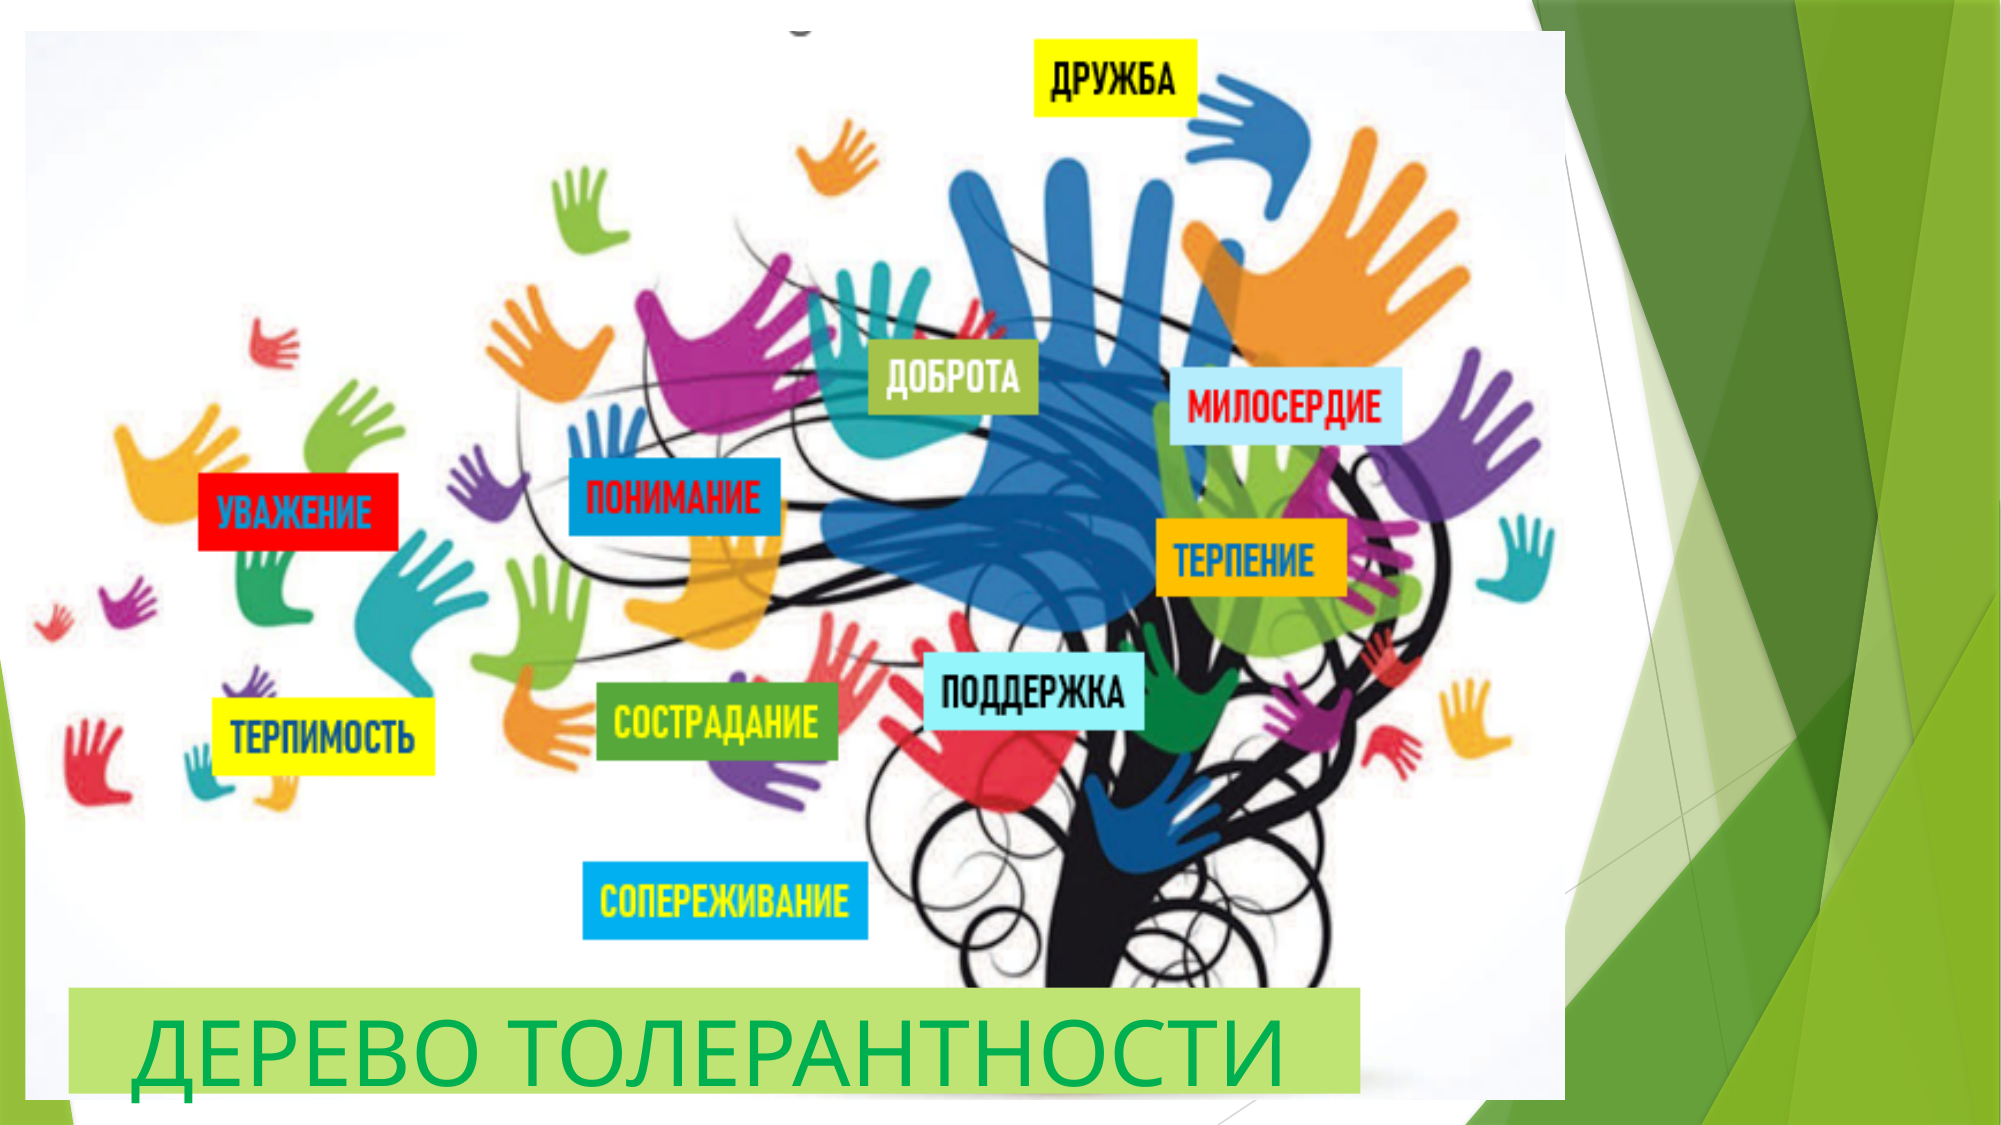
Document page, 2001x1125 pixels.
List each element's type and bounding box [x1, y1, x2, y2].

picture [24, 30, 1566, 1101]
